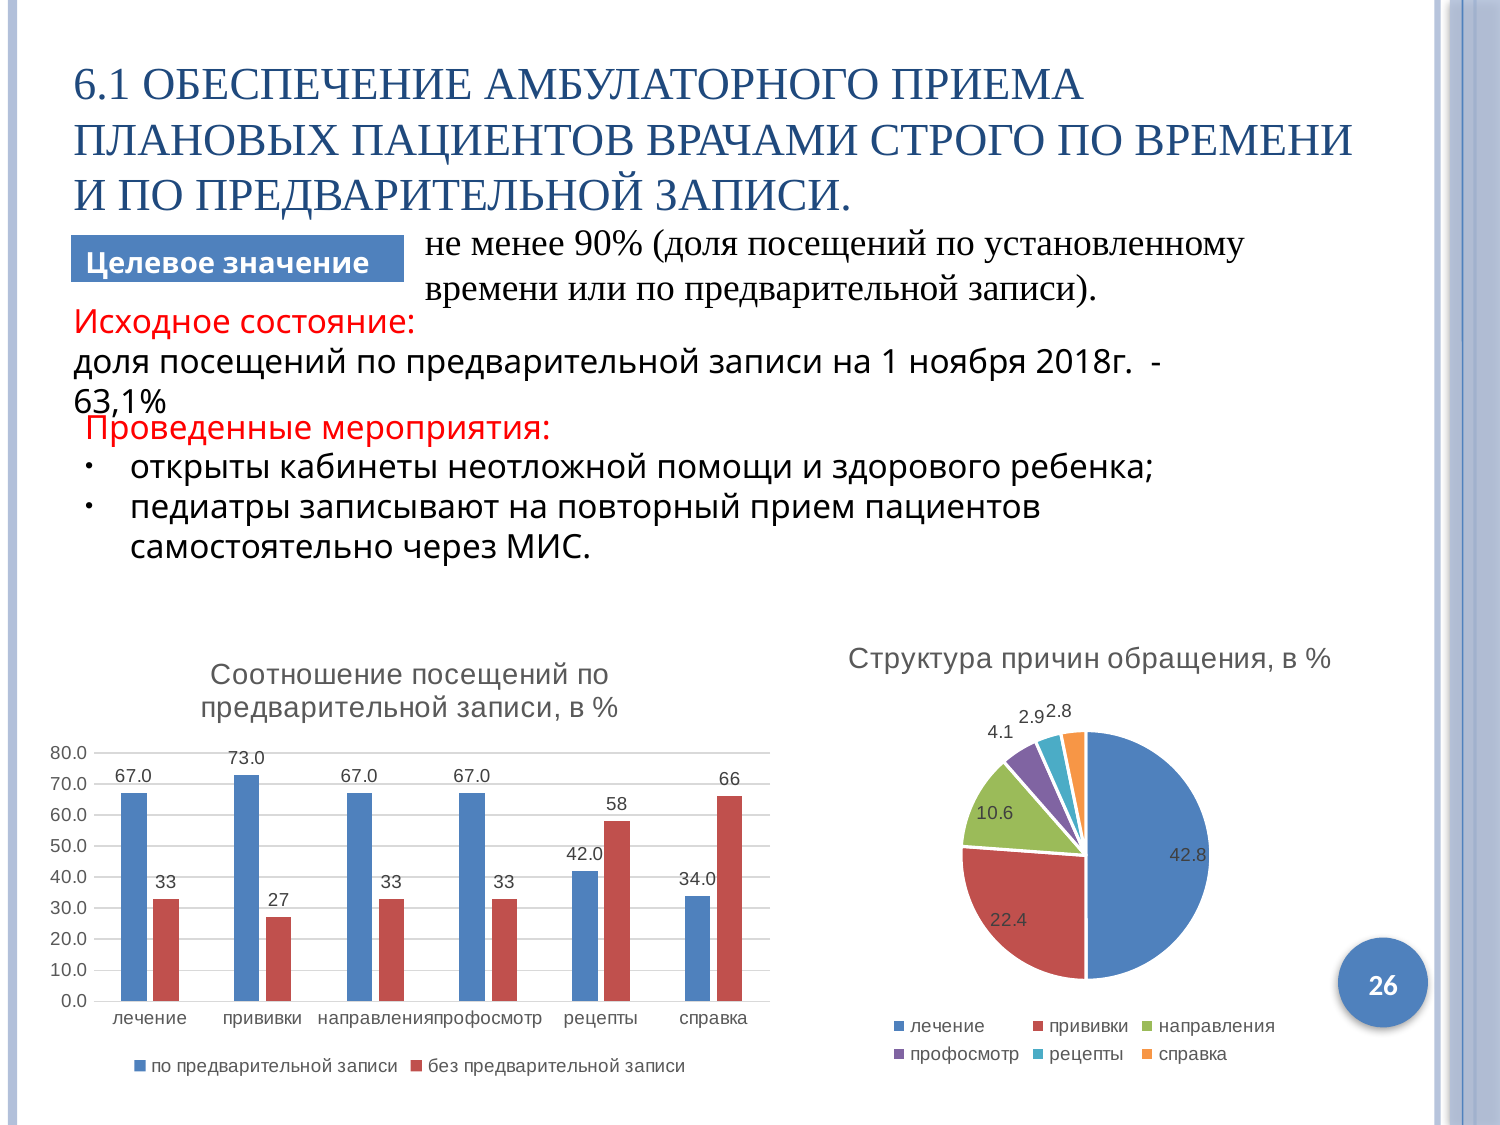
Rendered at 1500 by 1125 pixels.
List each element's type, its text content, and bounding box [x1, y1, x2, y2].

text_box 6.1 Обеспечение амбулаторного приема плановых пациентов врачами строго по времени и по предварительной записи. [58, 46, 1370, 227]
chart [34, 620, 1442, 1083]
text_box Исходное состояние: доля посещений по предварительной записи на 1 ноября 2018г. - 63,1% [58, 292, 1266, 428]
text_box [47, 42, 1445, 161]
table_header Целевое значение [71, 235, 404, 282]
text_box Проведенные мероприятия: открыты кабинеты неотложной помощи и здорового ребенка; педиатры записывают на повторный прием пациентов самостоятельно через МИС. [70, 428, 1208, 573]
text_box не менее 90% (доля посещений по установленному времени или по предварительной записи). [410, 210, 1391, 374]
